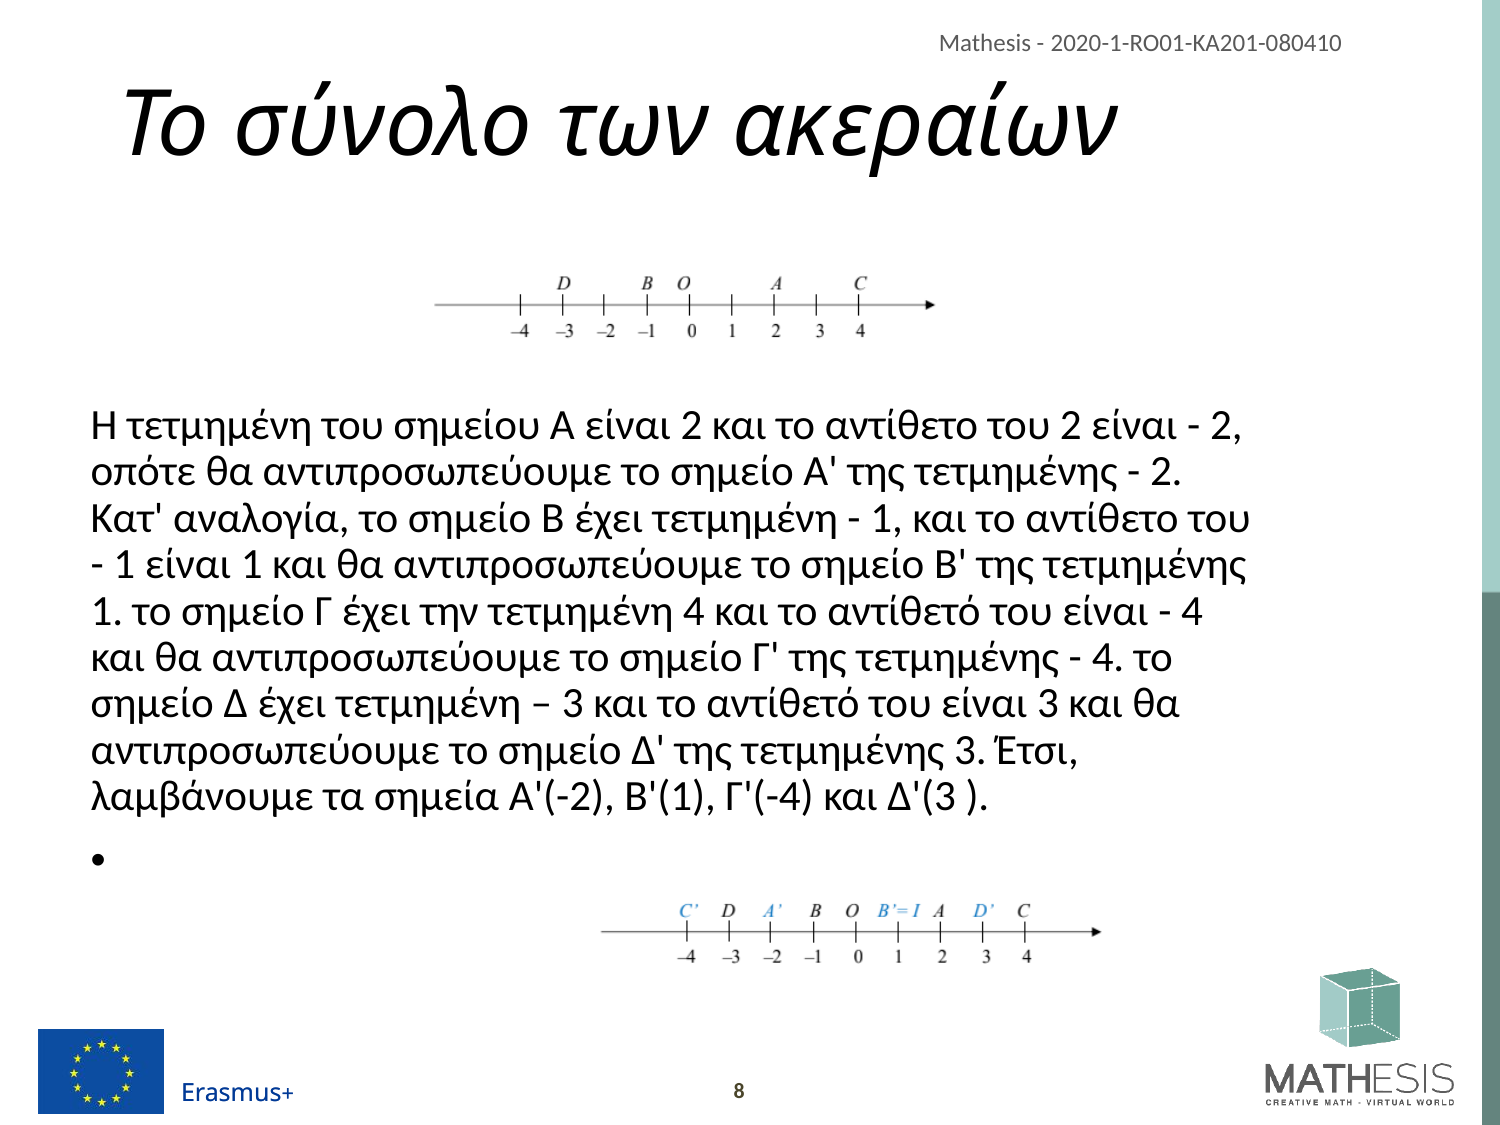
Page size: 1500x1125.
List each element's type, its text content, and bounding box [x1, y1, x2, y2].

picture [426, 267, 959, 349]
picture [38, 1029, 164, 1114]
picture [592, 897, 1110, 971]
list Η τετμημένη του σημείου Α είναι 2 και το αντίθετο του 2 είναι - 2, οπότε θα αντιπροσωπεύουμε το σημείο Α' της τετμημένης - 2. Κατ' αναλογία, το σημείο Β έχει τετμημένη - 1, και το αντίθετο του - 1 είναι 1 και θα αντιπροσωπεύουμε το σημείο Β' της τετμημένης 1. το σημείο Γ έχει την τετμημένη 4 και το αντίθετό του είναι - 4 και θα αντιπροσωπεύουμε το σημείο Γ' της τετμημένης - 4. το σημείο Δ έχει τετμημένη – 3 και το αντίθετό του είναι 3 και θα αντιπροσωπεύουμε το σημείο Δ' της τετμημένης 3. Έτσι, λαμβάνουμε τα σημεία Α'(-2), Β'(1), Γ'(-4) και Δ'(3 ). [75, 394, 1280, 873]
title Το σύνολο των ακεραίων [103, 59, 1397, 278]
